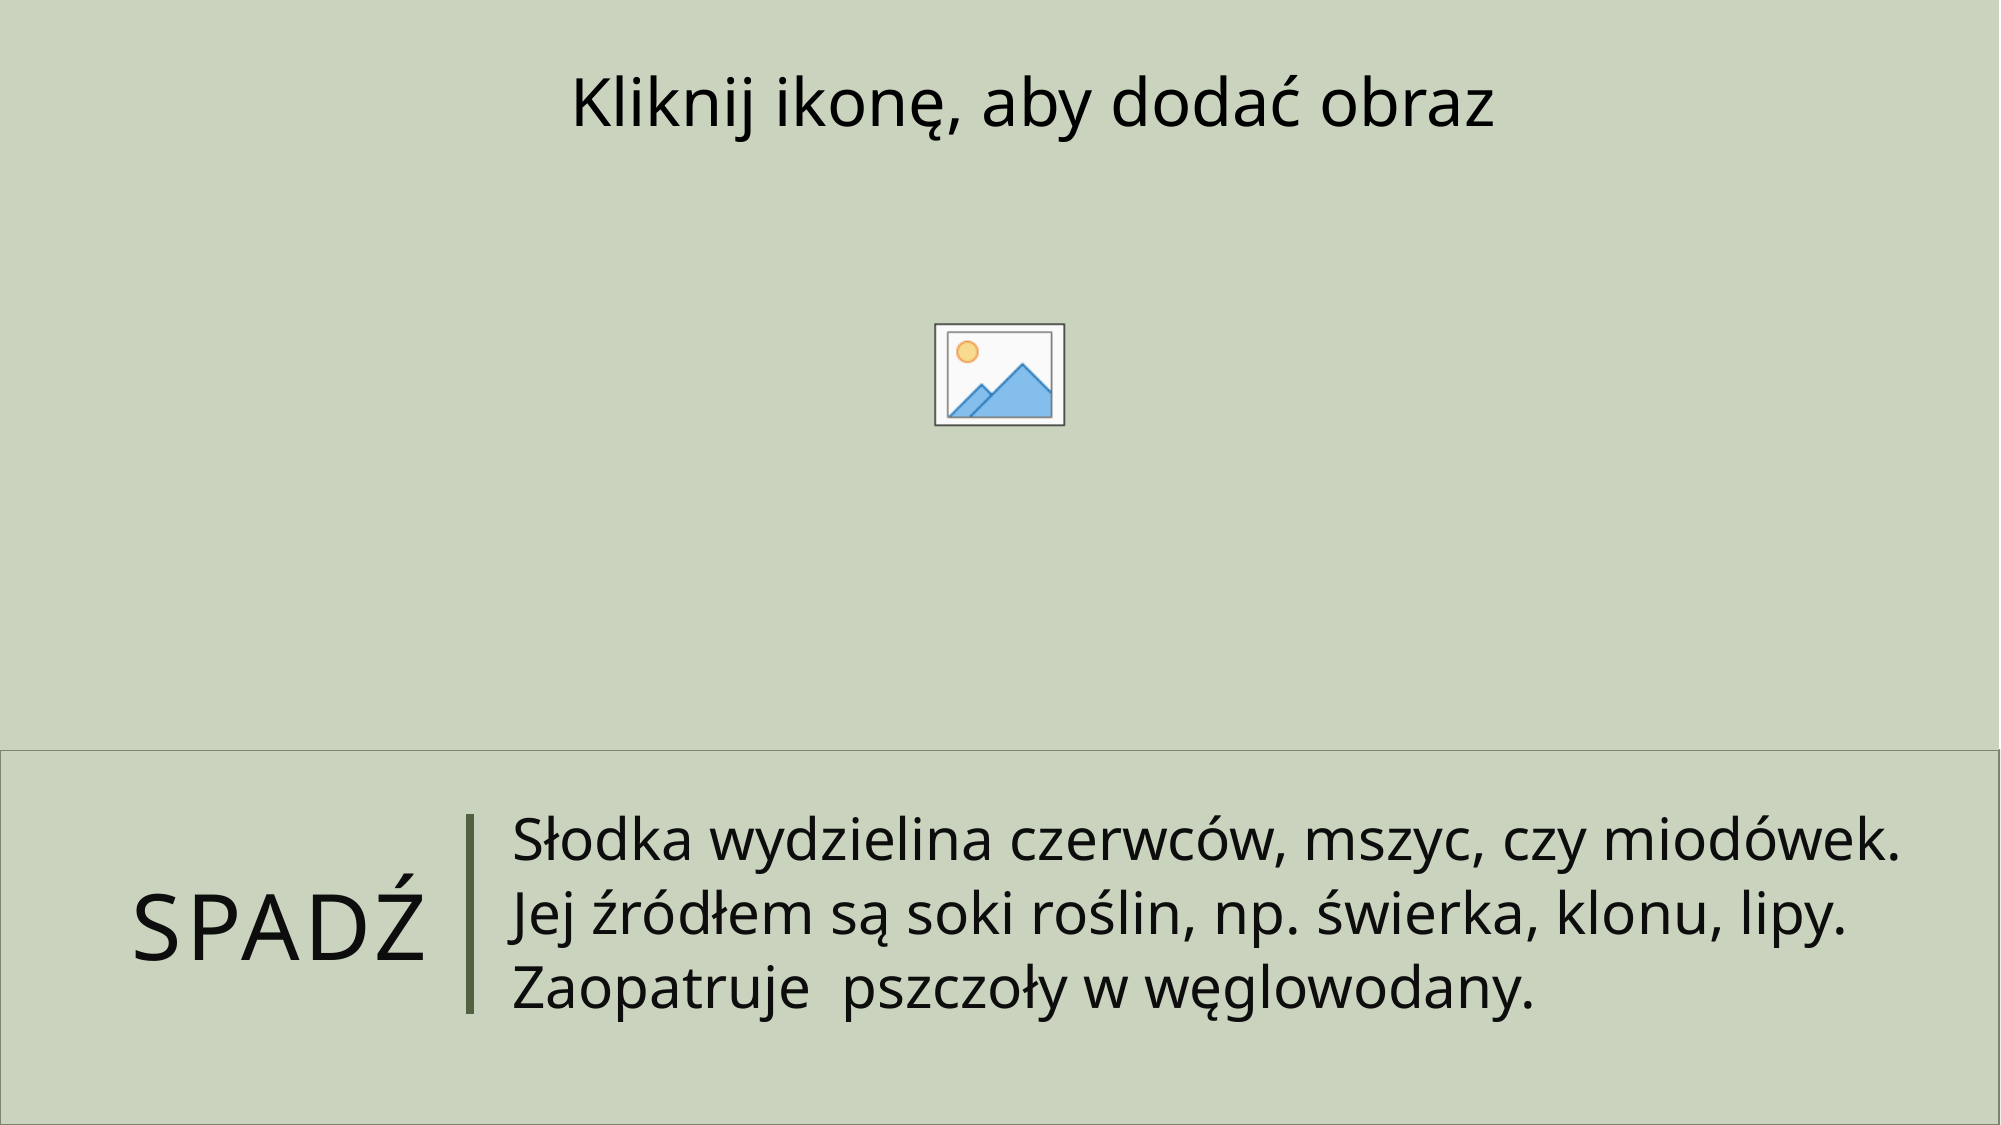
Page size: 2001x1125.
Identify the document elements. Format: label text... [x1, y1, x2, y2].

title Spadź [17, 813, 443, 1054]
picture [0, 0, 2000, 751]
list Słodka wydzielina czerwców, mszyc, czy miodówek. Jej źródłem są soki roślin, np. świerka, klonu, lipy. Zaopatruje pszczoły w węglowodany. [497, 768, 1983, 1054]
